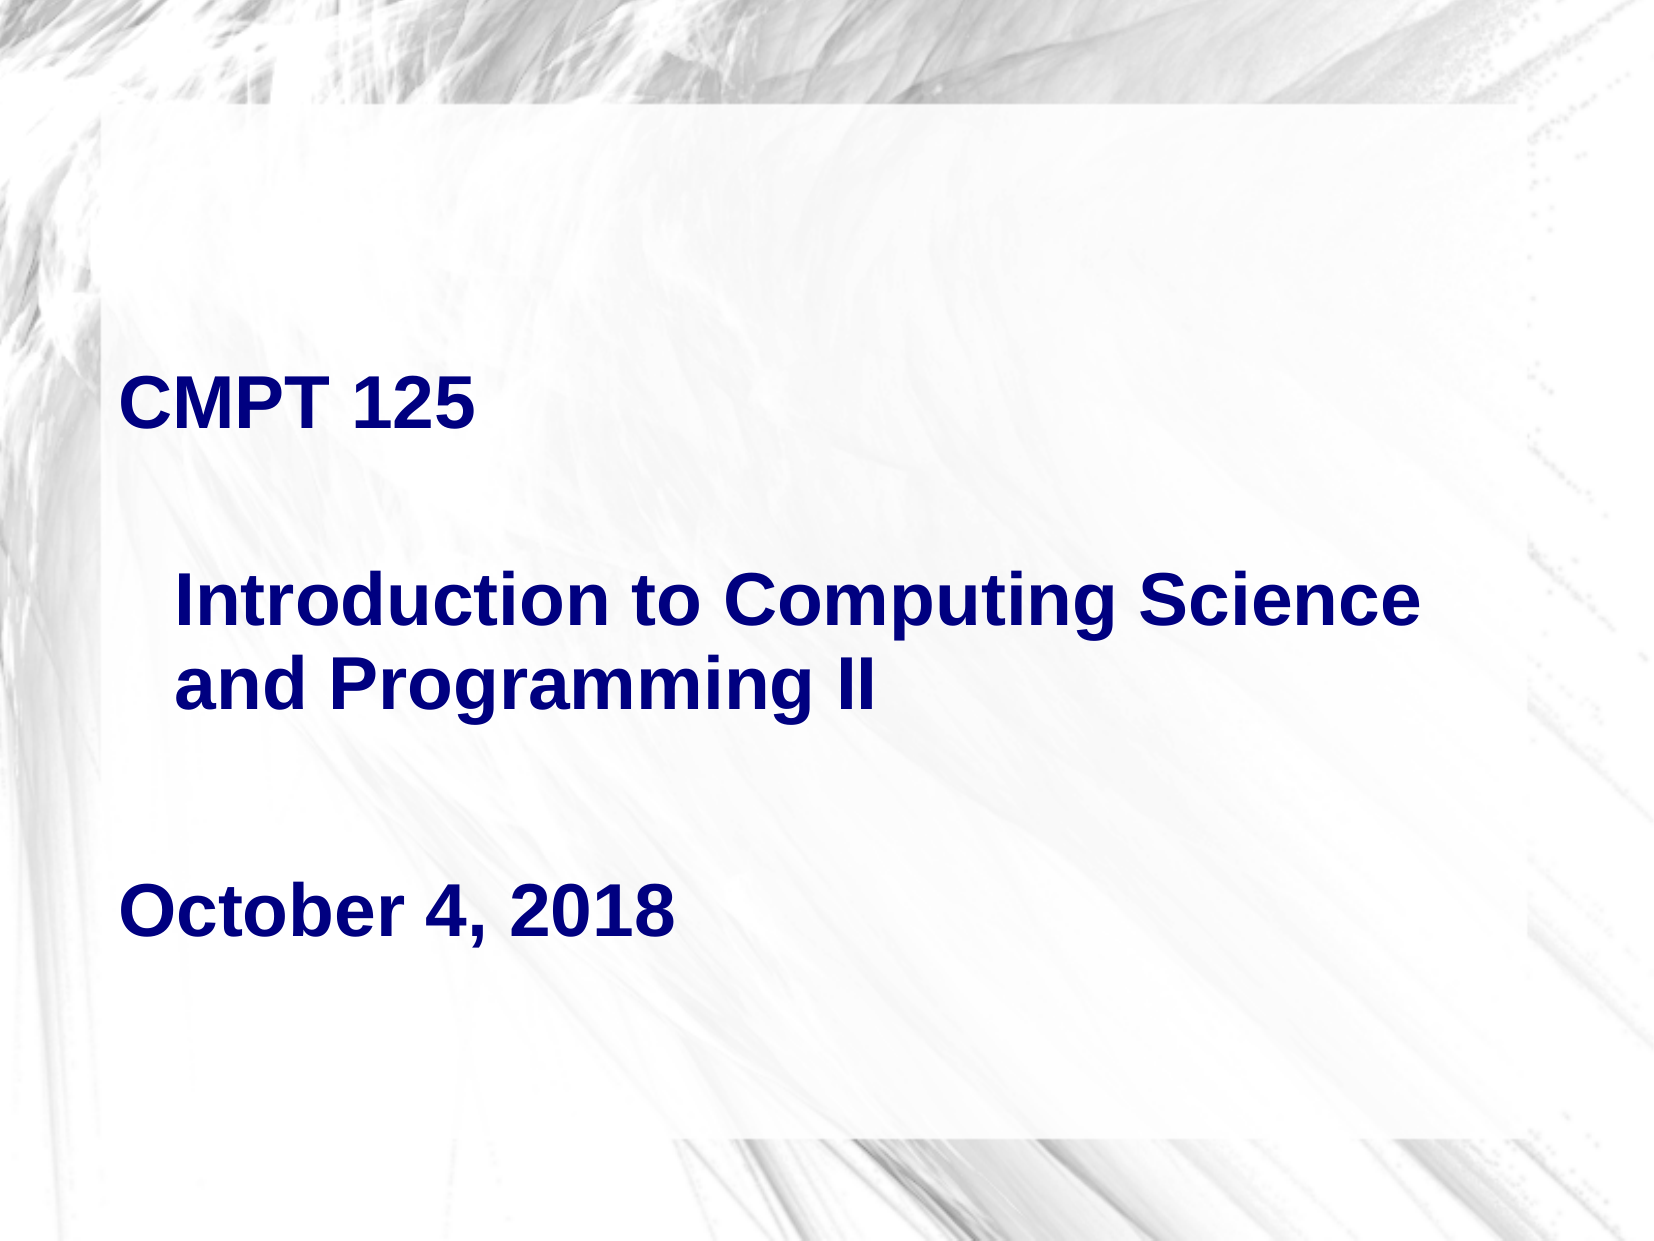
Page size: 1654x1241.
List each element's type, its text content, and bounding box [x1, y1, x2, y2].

picture [0, 0, 1654, 1241]
list CMPT 125 Introduction to Computing Science and Programming II October 4, 2018 [118, 236, 1571, 1171]
